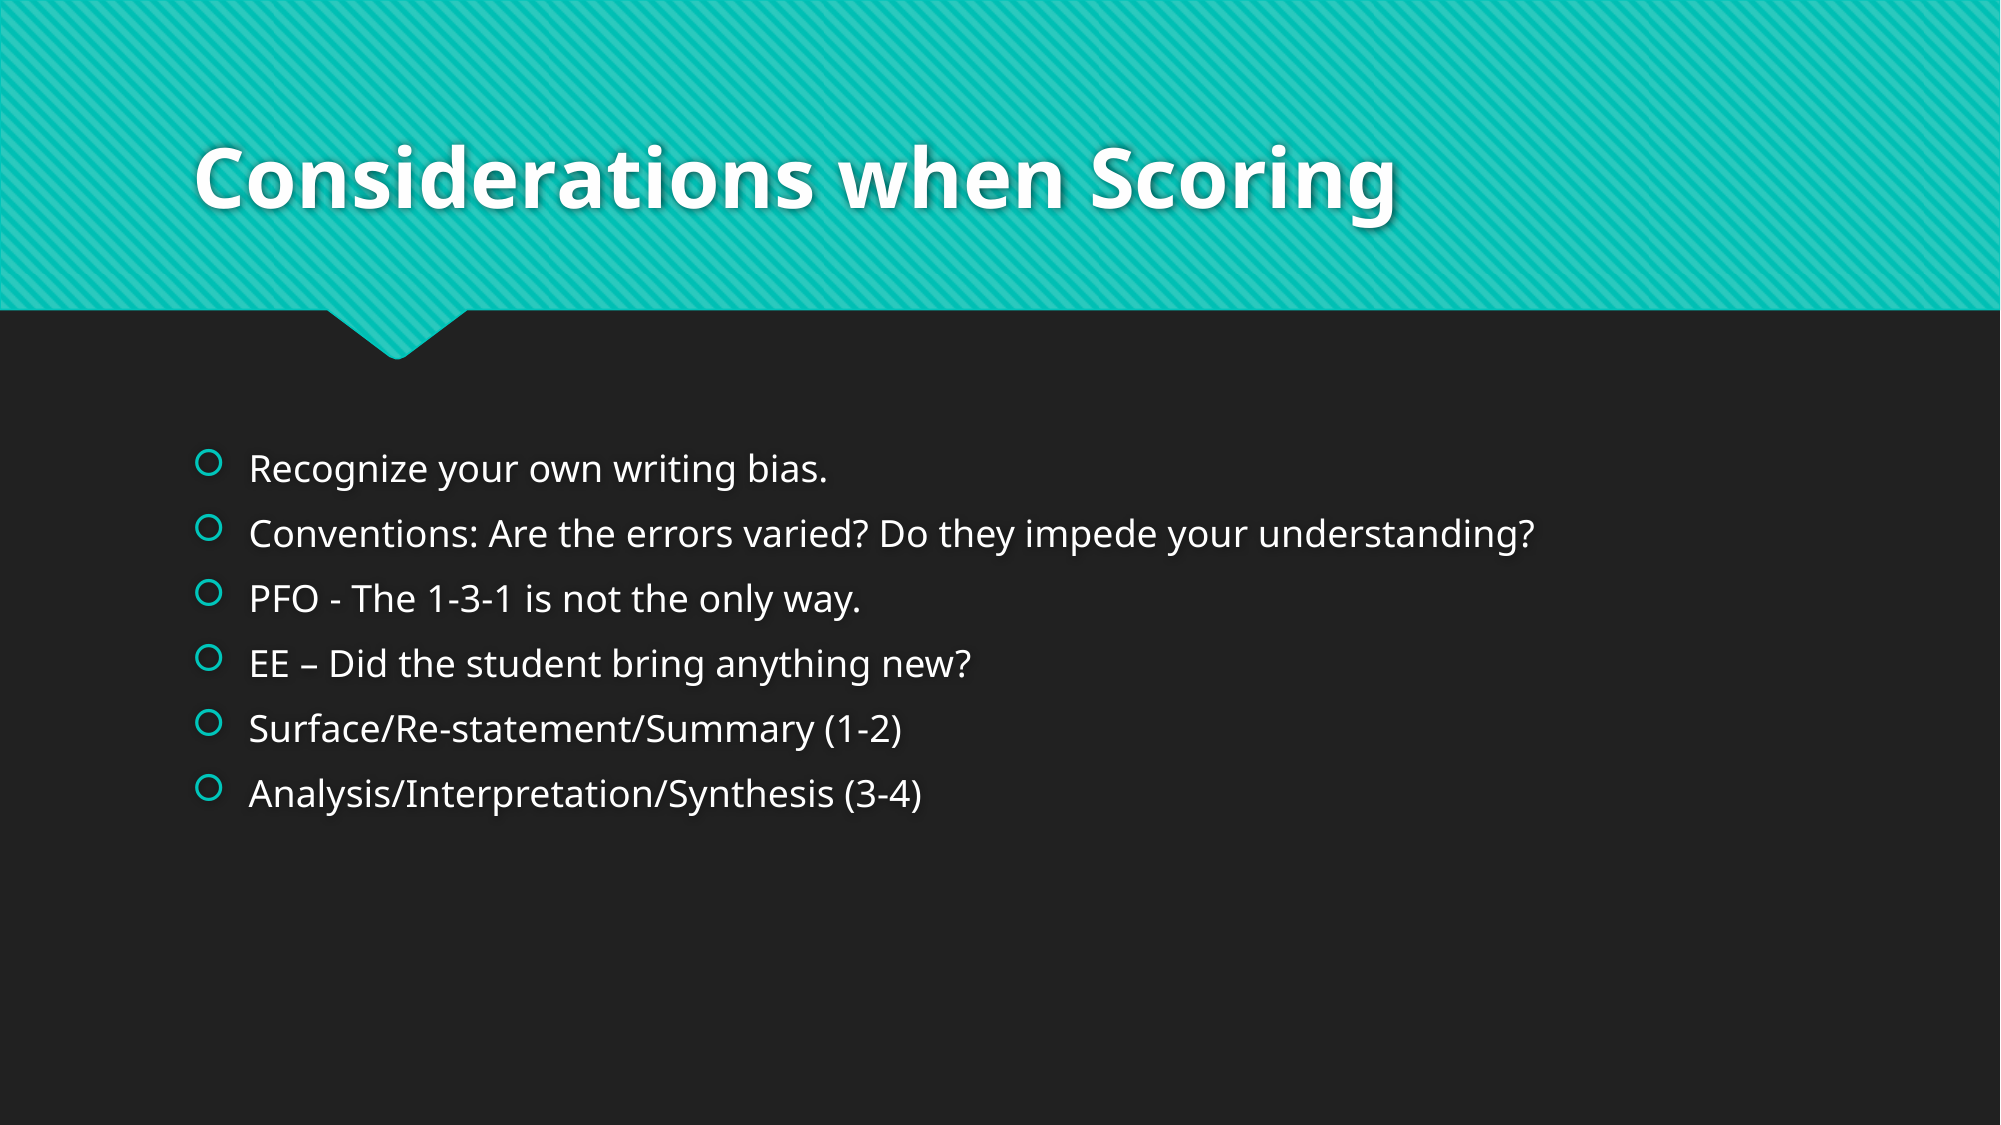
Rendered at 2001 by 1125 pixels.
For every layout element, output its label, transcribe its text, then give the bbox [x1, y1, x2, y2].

title Considerations when Scoring [177, 73, 1823, 233]
list Recognize your own writing bias. Conventions: Are the errors varied? Do they impede your understanding? PFO - The 1-3-1 is not the only way. EE – Did the student bring anything new? Surface/Re-statement/Summary (1-2) Analysis/Interpretation/Synthesis (3-4) [177, 364, 1823, 962]
